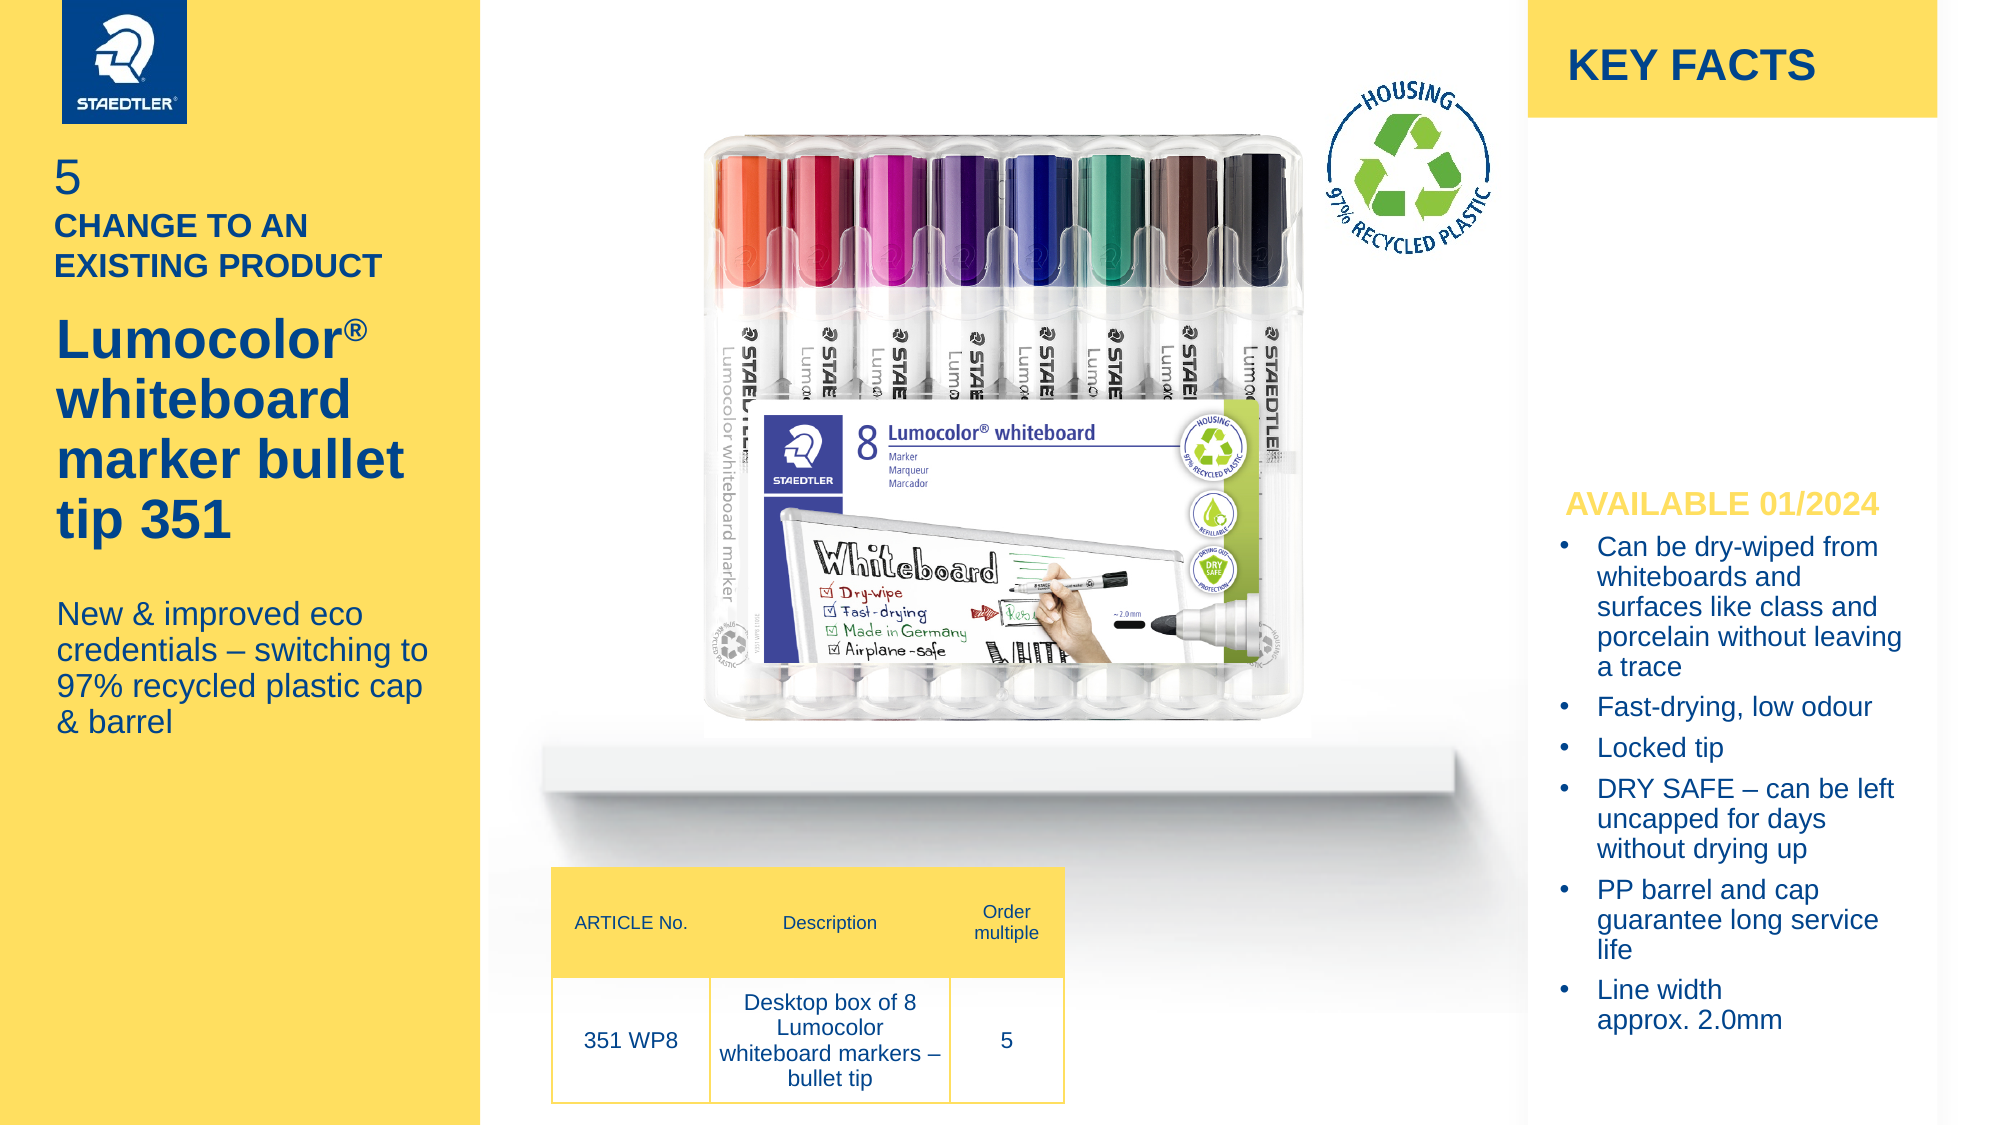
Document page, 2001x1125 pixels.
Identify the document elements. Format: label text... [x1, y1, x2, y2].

list Lumocolor® whiteboard marker bullet tip 351 [56, 310, 449, 563]
table_header Description [711, 869, 949, 977]
picture [62, 0, 187, 124]
text_box CHANGE TO AN EXISTING PRODUCT [39, 196, 449, 292]
list Can be dry-wiped from whiteboards and surfaces like class and porcelain without leaving a trace Fast-drying, low odour Locked tip DRY SAFE – can be left uncapped for days without drying up PP barrel and cap guarantee long service life Line width approx. 2.0mm [1559, 532, 1913, 1094]
table_header Order multiple [951, 869, 1063, 977]
text_box AVAILABLE 01/2024 [1545, 471, 1944, 532]
table_header ARTICLE No. [553, 869, 709, 977]
table_cell 5 [951, 978, 1063, 1102]
table_cell 351 WP8 [553, 978, 709, 1102]
text_box KEY FACTS [1552, 34, 1899, 92]
picture [488, 70, 1527, 1013]
table_cell Desktop box of 8 Lumocolor whiteboard markers – bullet tip [711, 978, 949, 1102]
list New & improved eco credentials – switching to 97% recycled plastic cap & barrel [56, 597, 449, 931]
